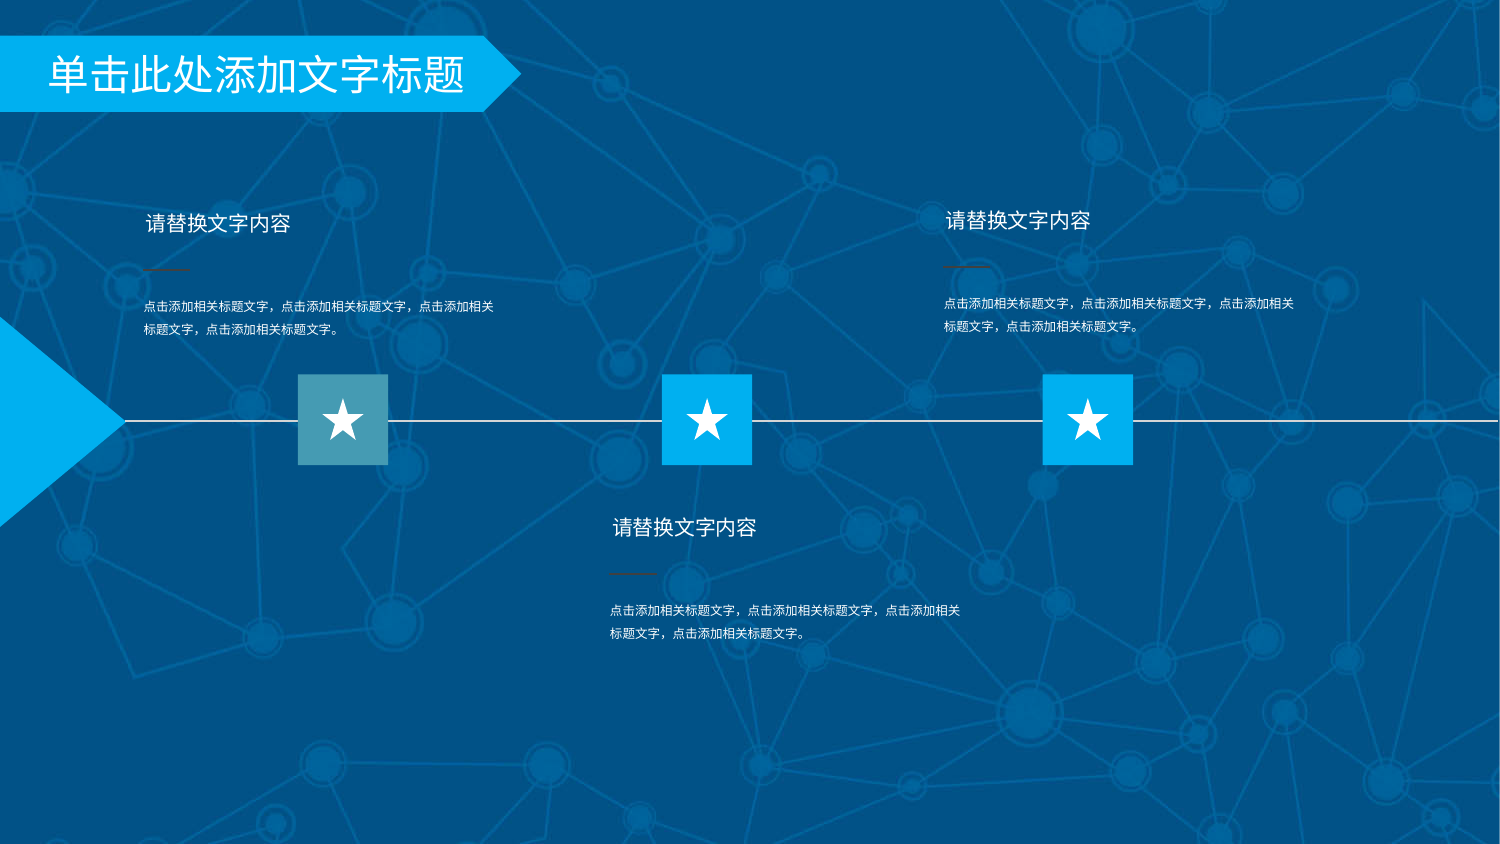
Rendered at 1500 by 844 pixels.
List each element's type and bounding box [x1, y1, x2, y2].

text_box [297, 374, 389, 466]
text_box [0, 315, 128, 529]
text_box [929, 199, 1310, 340]
text_box [661, 374, 753, 466]
text_box [595, 507, 976, 647]
picture [0, 0, 1500, 844]
text_box [1042, 374, 1134, 466]
text_box [128, 203, 510, 343]
